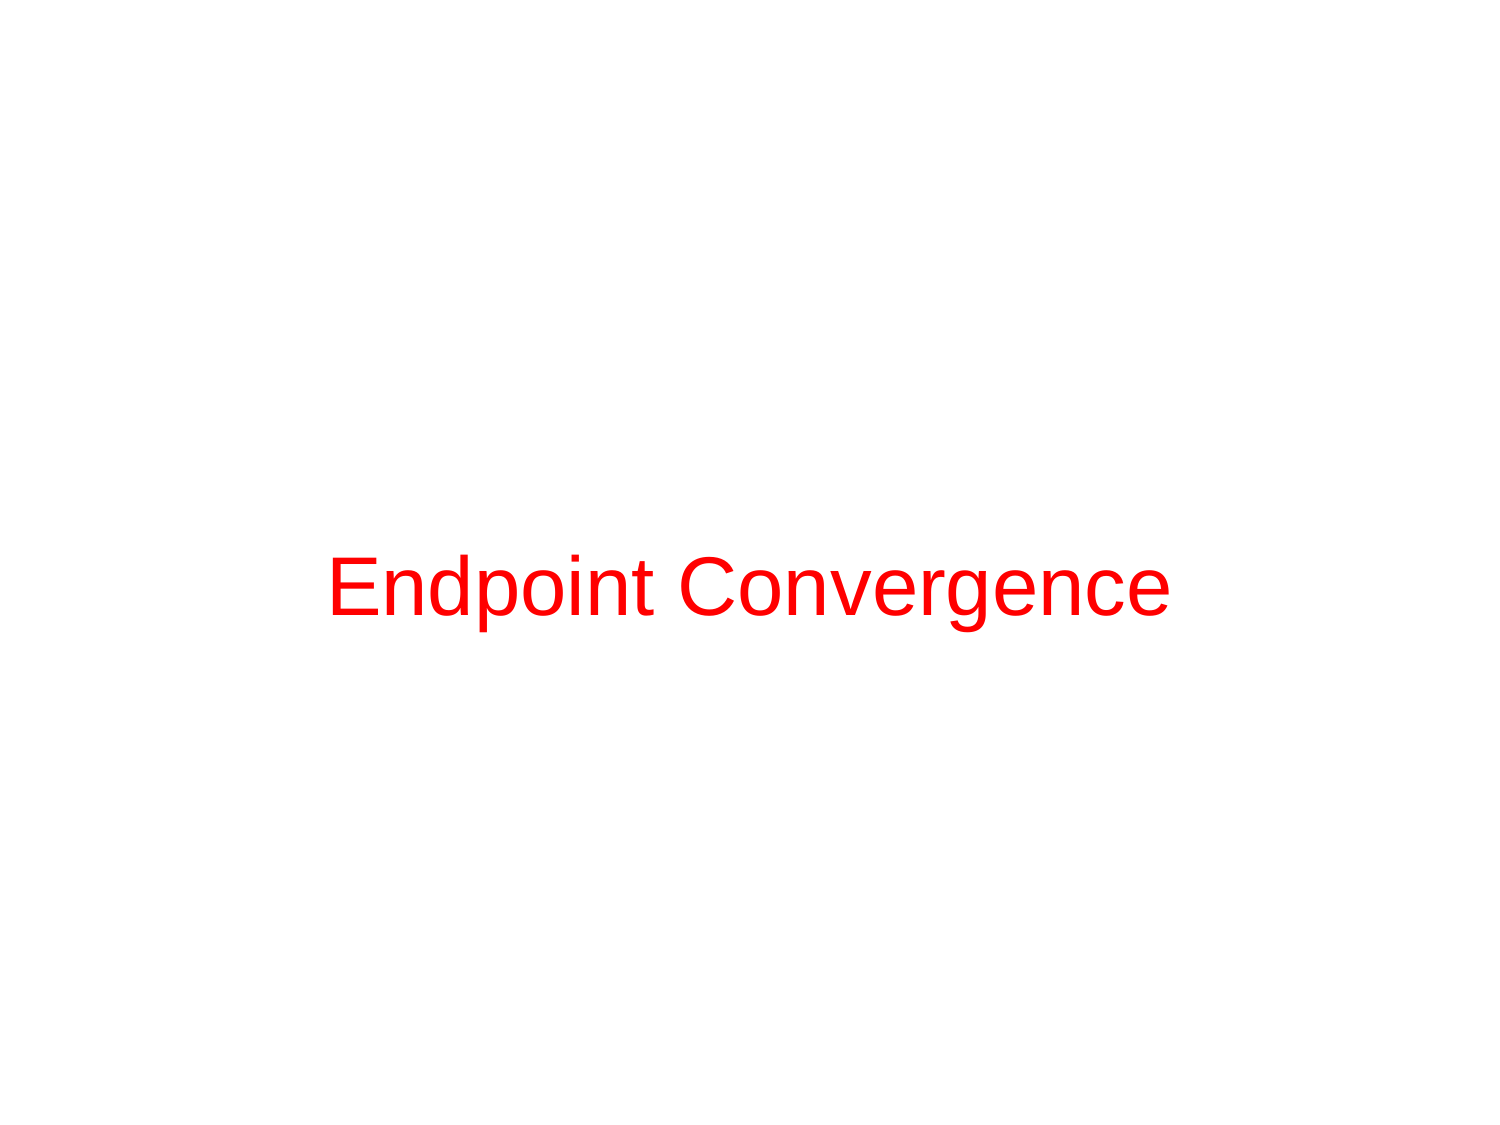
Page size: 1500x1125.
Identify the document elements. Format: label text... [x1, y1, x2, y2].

text_box Endpoint Convergence [74, 524, 1425, 675]
